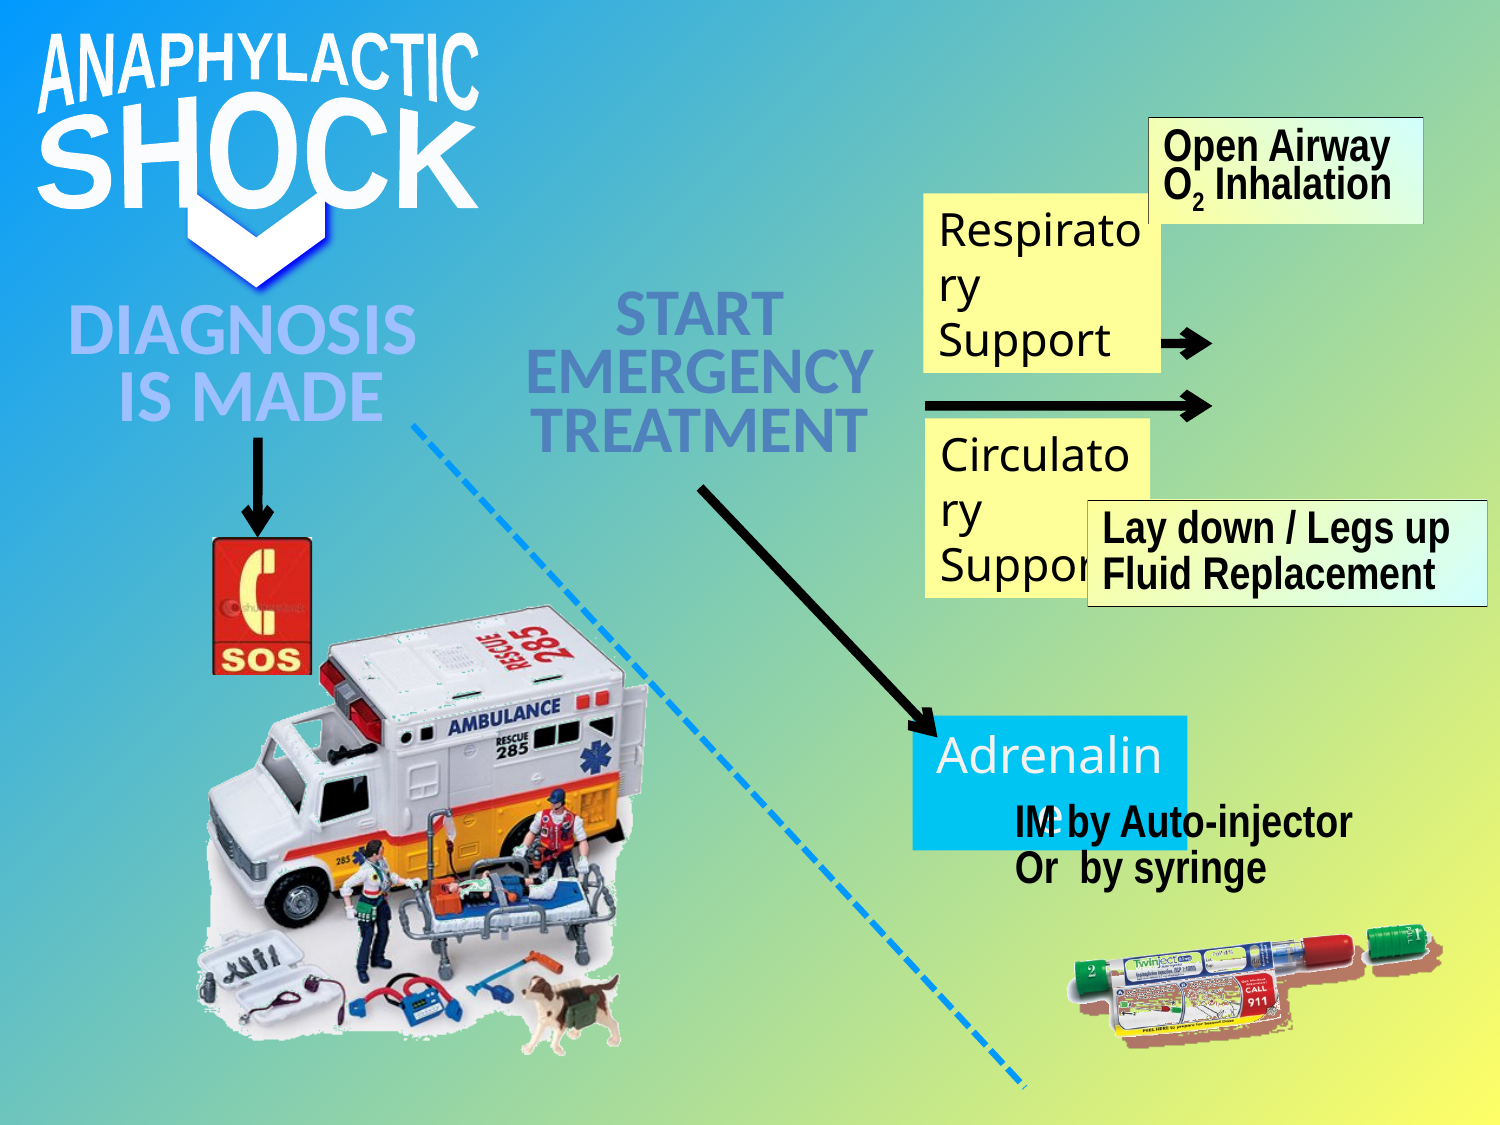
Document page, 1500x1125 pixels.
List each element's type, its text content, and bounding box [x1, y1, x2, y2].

picture [135, 537, 726, 1125]
text_box Lay down / Legs up Fluid Replacement [1087, 499, 1488, 607]
text_box Respiratory Support [923, 193, 1161, 342]
text_box IM by Auto-injector Or by syringe [1054, 793, 1400, 901]
text_box Open Airway O2 Inhalation [1148, 117, 1424, 224]
text_box Adrenaline [1054, 715, 1188, 793]
text_box Circulatory Support [975, 418, 1151, 598]
text_box Respiratory Support [975, 351, 1161, 373]
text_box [387, 449, 1051, 1063]
text_box START EMERGENCY TREATMENT [425, 282, 975, 448]
picture [1062, 874, 1442, 1088]
text_box [185, 185, 328, 290]
text_box DIAGNOSIS IS MADE [47, 295, 425, 444]
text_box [693, 493, 944, 732]
